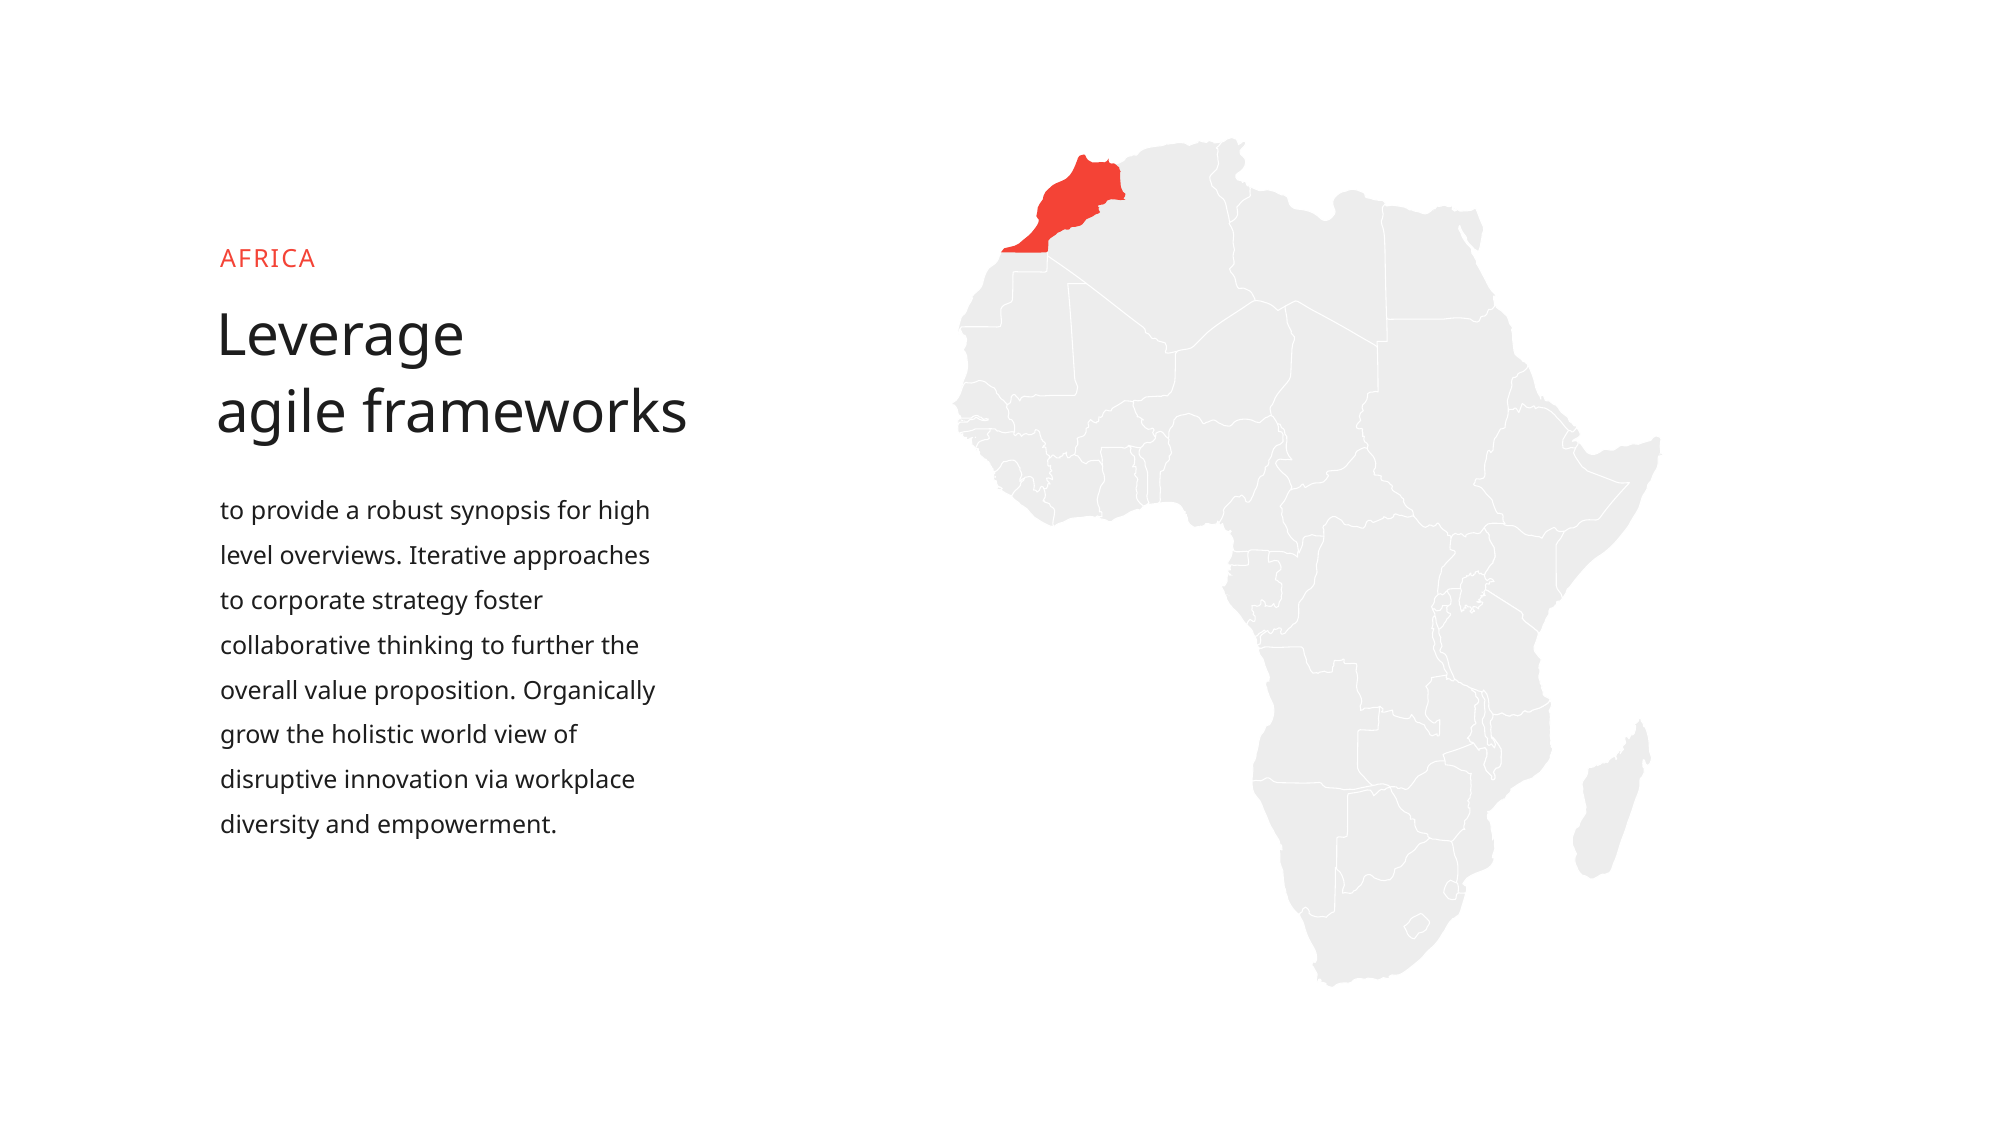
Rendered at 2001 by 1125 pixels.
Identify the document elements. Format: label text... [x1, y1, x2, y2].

text_box AFRICA [220, 247, 502, 272]
text_box to provide a robust synopsis for high level overviews. Iterative approaches to corporate strategy foster collaborative thinking to further the overall value proposition. Organically grow the holistic world view of disruptive innovation via workplace diversity and empowerment. [220, 479, 661, 839]
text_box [950, 136, 1665, 988]
text_box Leverage agile frameworks [216, 290, 770, 445]
